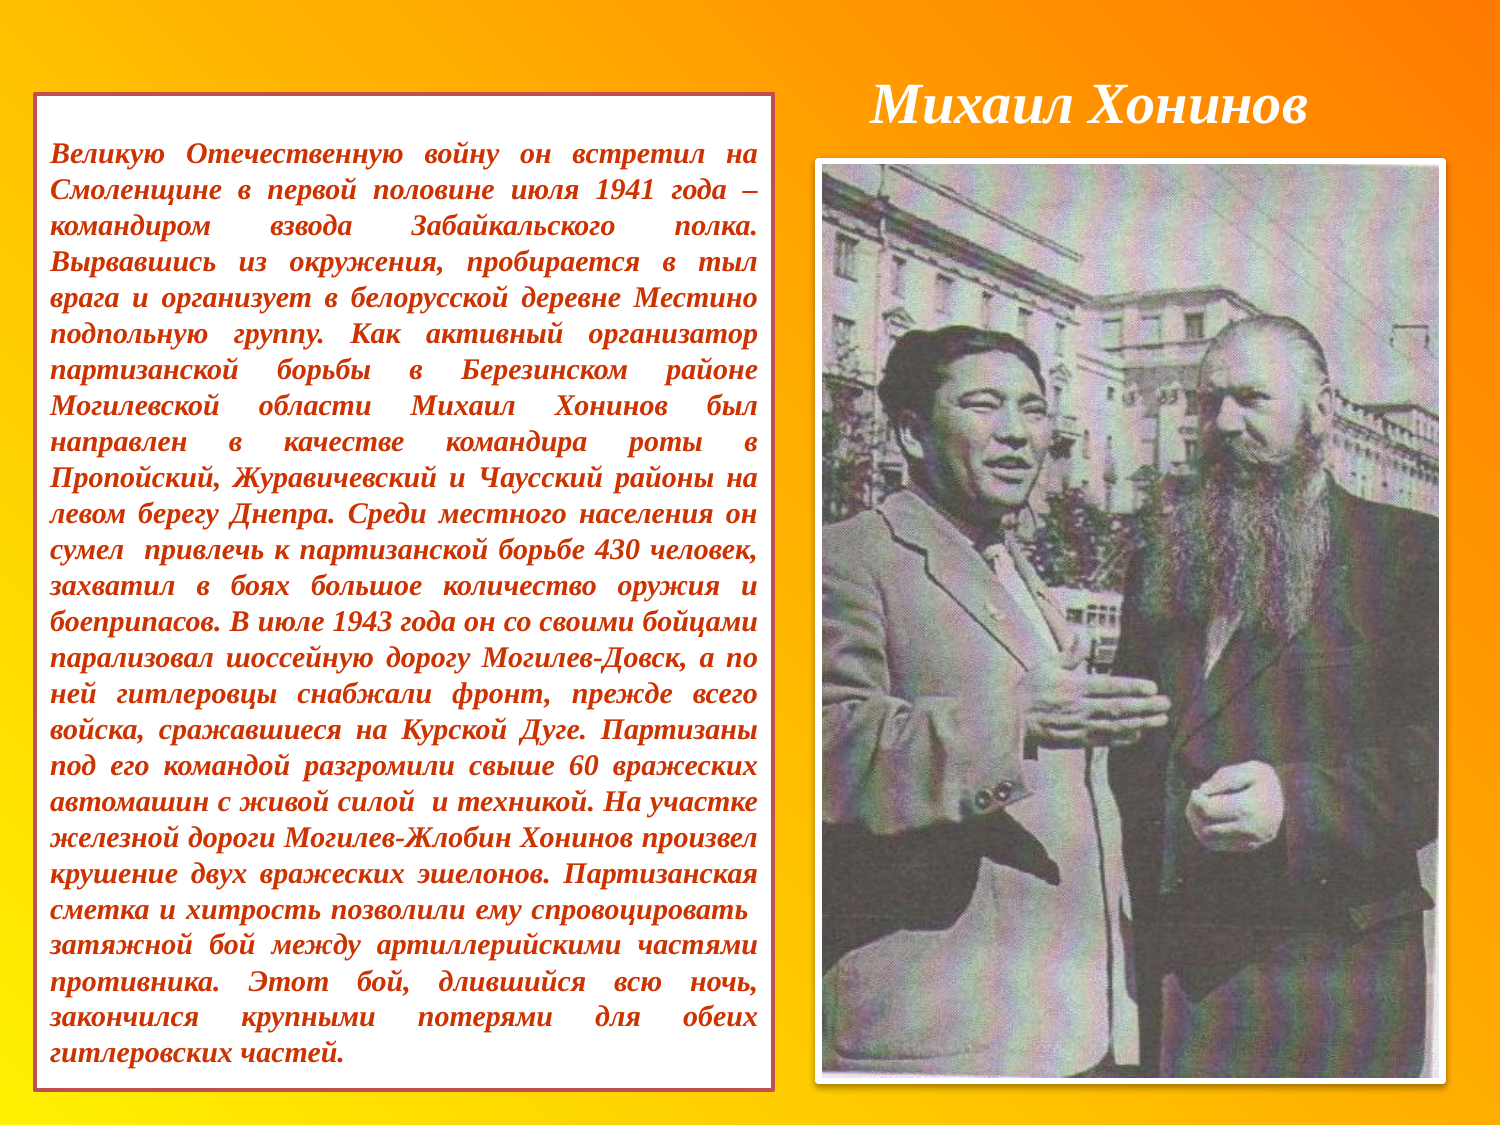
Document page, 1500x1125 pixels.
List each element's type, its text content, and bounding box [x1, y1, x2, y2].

list Великую Отечественную войну он встретил на Смоленщине в первой половине июля 1941 года – командиром взвода Забайкальского полка. Вырвавшись из окружения, пробирается в тыл врага и организует в белорусской деревне Местино подпольную группу. Как активный организатор партизанской борьбы в Березинском районе Могилевской области Михаил Хонинов был направлен в качестве командира роты в Пропойский, Журавичевский и Чаусский районы на левом берегу Днепра. Среди местного населения он сумел привлечь к партизанской борьбе 430 человек, захватил в боях большое количество оружия и боеприпасов. В июле 1943 года он со своими бойцами парализовал шоссейную дорогу Могилев-Довск, а по ней гитлеровцы снабжали фронт, прежде всего войска, сражавшиеся на Курской Дуге. Партизаны под его командой разгромили свыше 60 вражеских автомашин с живой силой и техникой. На участке железной дороги Могилев-Жлобин Хонинов произвел крушение двух вражеских эшелонов. Партизанская сметка и хитрость позволили ему спровоцировать затяжной бой между артиллерийскими частями противника. Этот бой, длившийся всю ночь, закончился крупными потерями для обеих гитлеровских частей. [33, 92, 775, 1092]
title Михаил Хонинов [855, 35, 1454, 143]
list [821, 163, 1440, 1079]
